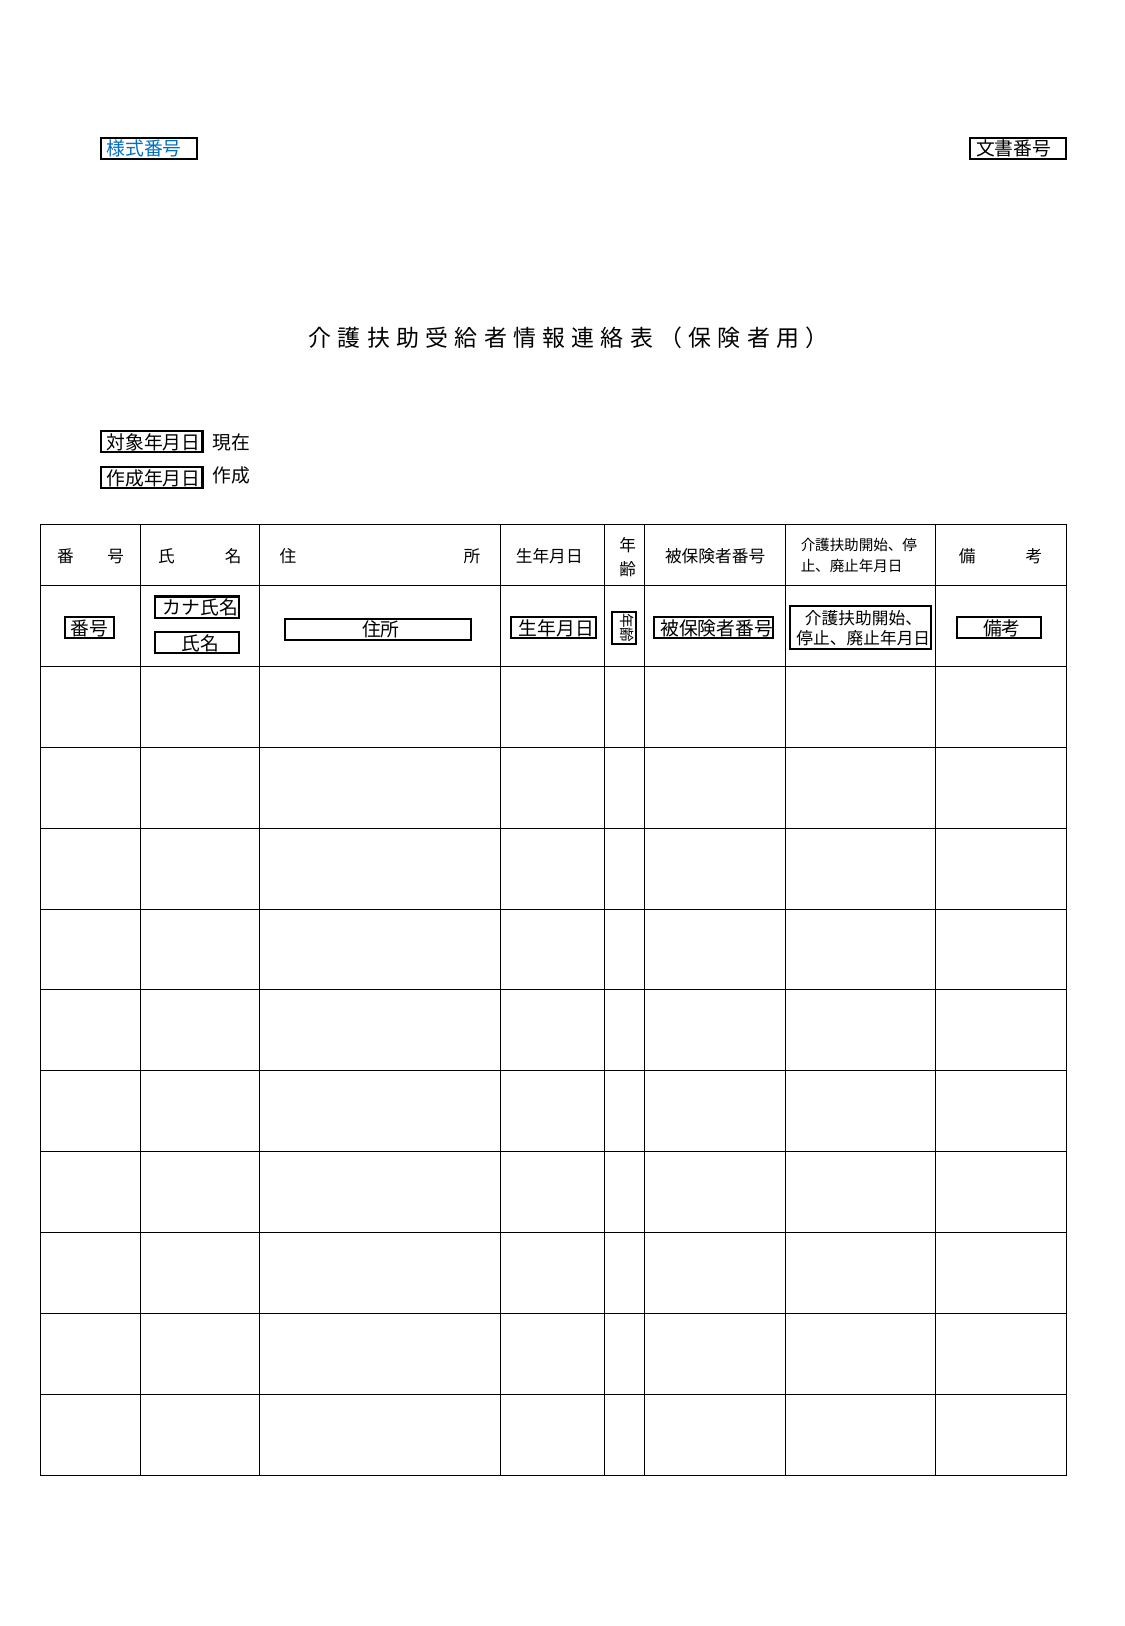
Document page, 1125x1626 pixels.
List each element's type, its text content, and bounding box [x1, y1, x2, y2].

table_cell [645, 1314, 785, 1394]
table_cell [645, 990, 785, 1070]
table_cell [936, 990, 1066, 1070]
table_cell [605, 1152, 644, 1232]
text_box 介護扶助受給者情報連絡表（保険者用） [96, 289, 1042, 359]
table_cell [260, 748, 500, 828]
table_cell [141, 910, 259, 989]
table_header 被保険者番号 [645, 525, 785, 585]
table_cell [41, 829, 140, 909]
text_box 被保険者番号 [653, 616, 774, 639]
table_cell [260, 910, 500, 989]
table_header 生年月日 [501, 525, 604, 585]
table_cell [605, 910, 644, 989]
table_cell [501, 1314, 604, 1394]
table_cell [260, 586, 500, 666]
table_cell [605, 586, 644, 666]
text_box 年齢 [611, 611, 637, 645]
table_cell [141, 990, 259, 1070]
text_box 氏名 [154, 631, 240, 654]
text_box カナ氏名 [154, 595, 240, 619]
table_cell [41, 910, 140, 989]
table_cell [41, 667, 140, 747]
table_cell [260, 990, 500, 1070]
table_cell [501, 1071, 604, 1151]
table_cell [645, 667, 785, 747]
table_cell [936, 748, 1066, 828]
text_box 生年月日 [510, 616, 597, 639]
table_cell [936, 1314, 1066, 1394]
table_cell [786, 910, 935, 989]
table_cell [605, 1314, 644, 1394]
table_cell [260, 829, 500, 909]
table_cell [605, 1233, 644, 1313]
table_cell [41, 1314, 140, 1394]
table_cell [41, 990, 140, 1070]
table_cell [605, 990, 644, 1070]
table_cell [501, 586, 604, 666]
table_cell [645, 748, 785, 828]
table_cell [260, 1071, 500, 1151]
table_cell [645, 1071, 785, 1151]
table_cell [41, 748, 140, 828]
table_cell [786, 667, 935, 747]
table_cell [605, 748, 644, 828]
table_cell [41, 1152, 140, 1232]
table_cell [645, 1395, 785, 1475]
table_cell [141, 1071, 259, 1151]
table_cell [501, 990, 604, 1070]
table_cell [141, 748, 259, 828]
table_cell [786, 1152, 935, 1232]
table_cell [936, 1395, 1066, 1475]
table_cell [260, 1314, 500, 1394]
table_cell [936, 1152, 1066, 1232]
table_cell [605, 667, 644, 747]
table_header 介護扶助開始、停止、廃止年月日 [786, 525, 935, 585]
table_cell [141, 1314, 259, 1394]
table_cell [501, 1152, 604, 1232]
table_cell [141, 1395, 259, 1475]
text_box 介護扶助開始、 停止、廃止年月日 [789, 605, 932, 650]
table_header 住 所 [260, 525, 500, 585]
table_cell [786, 1233, 935, 1313]
table_cell [260, 1395, 500, 1475]
text_box 対象年月日 [100, 430, 204, 453]
table_cell [645, 1233, 785, 1313]
text_box 備考 [956, 616, 1042, 639]
table_cell [936, 829, 1066, 909]
table_cell [645, 586, 785, 666]
table_cell [260, 667, 500, 747]
table_cell [41, 1233, 140, 1313]
table_cell [141, 1152, 259, 1232]
table_cell [605, 1071, 644, 1151]
table_header 年齢 [605, 525, 644, 585]
table_cell [141, 667, 259, 747]
table_cell [501, 748, 604, 828]
text_box 作成 [197, 456, 266, 494]
table_cell [141, 586, 259, 666]
table_cell [936, 1233, 1066, 1313]
table_cell [41, 586, 140, 666]
table_cell [786, 1071, 935, 1151]
table_cell [936, 586, 1066, 666]
table_cell [141, 1233, 259, 1313]
table_cell [645, 910, 785, 989]
text_box 番号 [64, 616, 115, 639]
table_cell [501, 667, 604, 747]
text_box 様式番号 [100, 137, 198, 160]
table_cell [501, 829, 604, 909]
table_cell [936, 910, 1066, 989]
table_cell [786, 748, 935, 828]
table_header 氏 名 [141, 525, 259, 585]
text_box 文書番号 [969, 137, 1067, 160]
table_cell [501, 910, 604, 989]
table_cell [501, 1233, 604, 1313]
table_cell [786, 829, 935, 909]
table_cell [605, 1395, 644, 1475]
table_cell [936, 667, 1066, 747]
table_cell [605, 829, 644, 909]
table_cell [41, 1071, 140, 1151]
text_box 住所 [284, 618, 472, 641]
table_header 番 号 [41, 525, 140, 585]
table_cell [645, 1152, 785, 1232]
table_cell [645, 829, 785, 909]
text_box 作成年月日 [100, 466, 204, 489]
table_cell [41, 1395, 140, 1475]
table_cell [141, 829, 259, 909]
table_cell [260, 1152, 500, 1232]
text_box 現在 [197, 423, 266, 456]
table_header 備 考 [936, 525, 1066, 585]
table_cell [786, 586, 935, 666]
table_cell [786, 1395, 935, 1475]
table_cell [260, 1233, 500, 1313]
table_cell [501, 1395, 604, 1475]
table_cell [936, 1071, 1066, 1151]
table_cell [786, 1314, 935, 1394]
table_cell [786, 990, 935, 1070]
